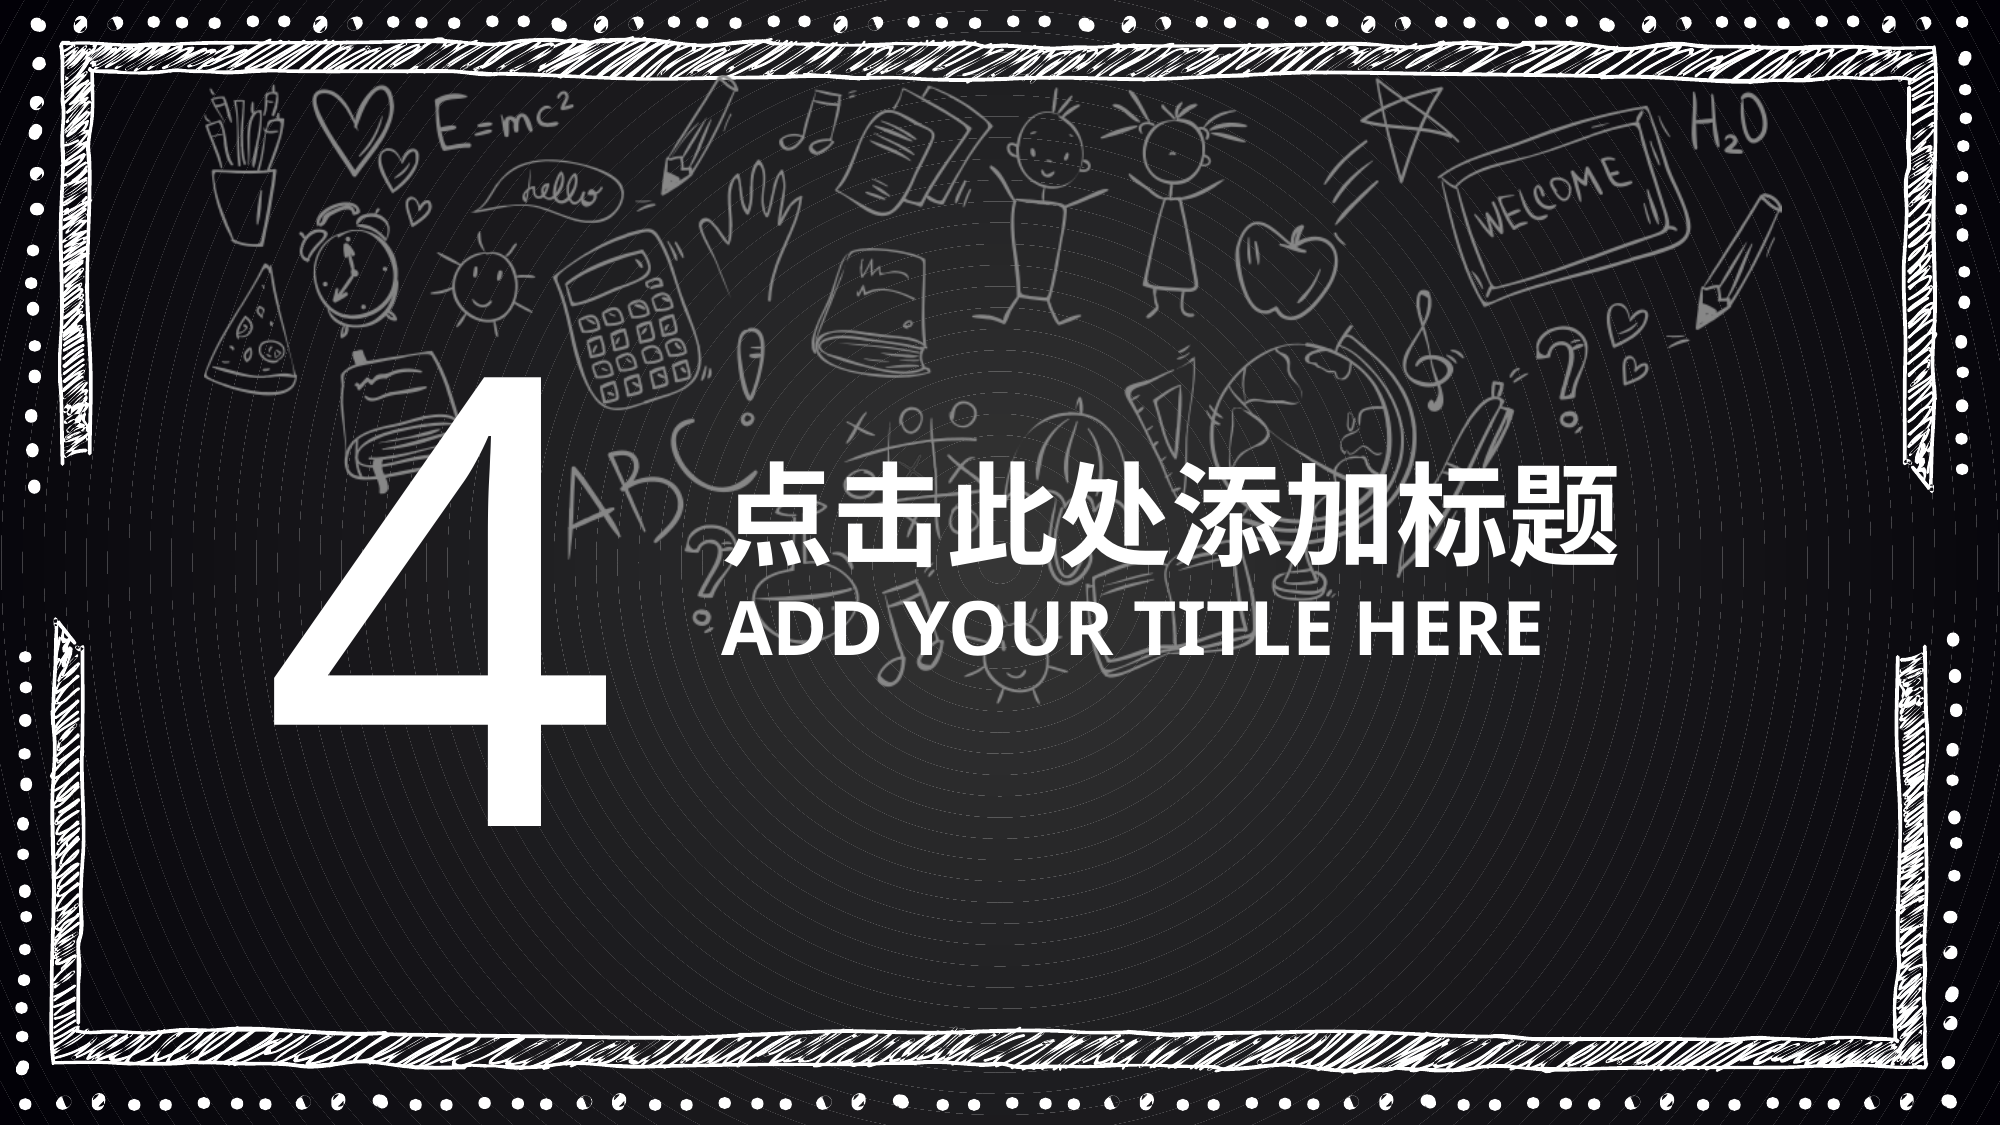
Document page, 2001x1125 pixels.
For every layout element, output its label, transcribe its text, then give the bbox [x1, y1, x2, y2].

text_box 4 [246, 705, 732, 959]
text_box 点击此处添加标题 ADD YOUR TITLE HERE [1782, 437, 2000, 678]
picture [204, 75, 1782, 705]
